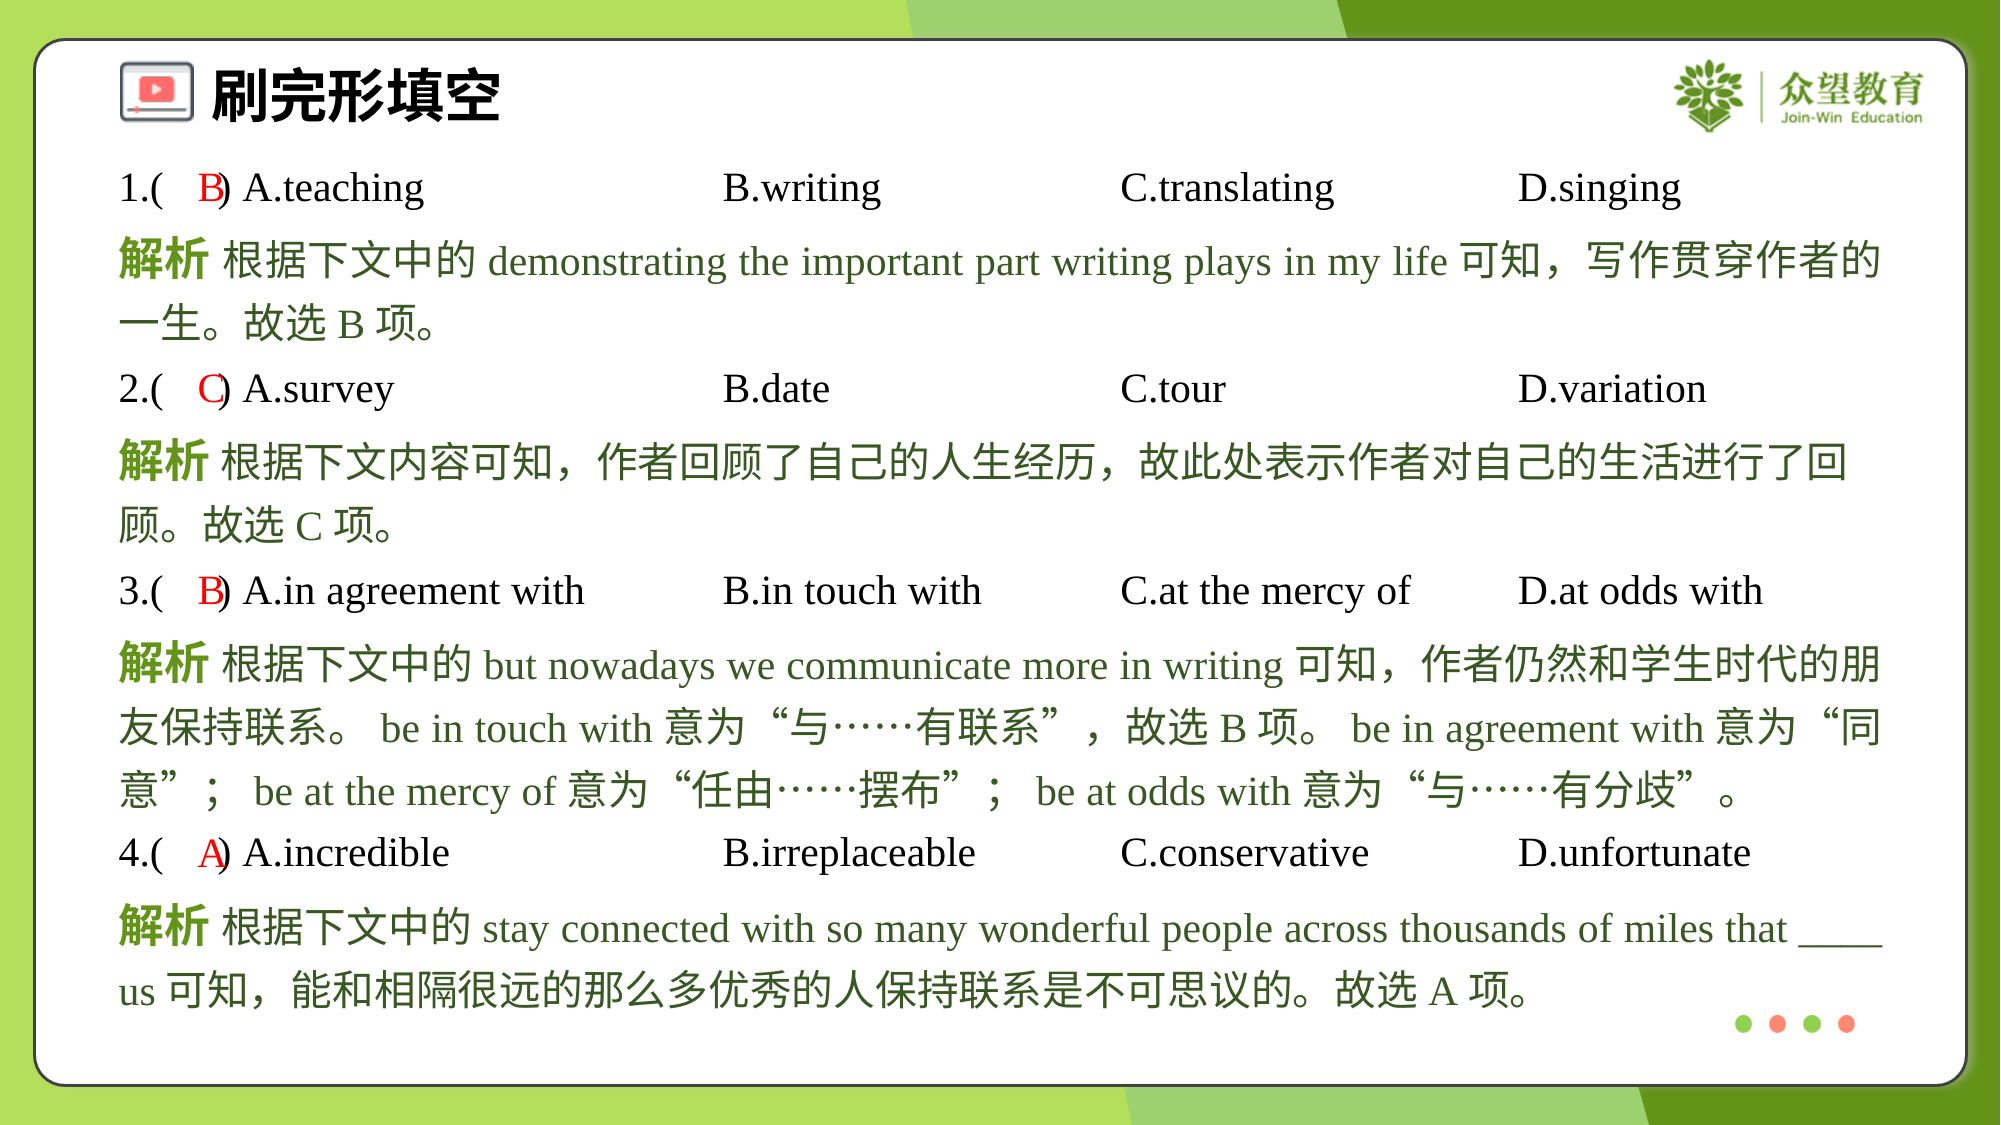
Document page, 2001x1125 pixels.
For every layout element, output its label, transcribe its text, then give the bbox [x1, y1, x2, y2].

text_box B [192, 146, 231, 205]
text_box A [192, 812, 233, 871]
text_box 解析 根据下文内容可知，作者回顾了自己的人生经历，故此处表示作者对自己的生活进行了回顾。故选C项。 [118, 417, 1883, 545]
text_box 解析 根据下文中的but nowadays we communicate more in writing可知，作者仍然和学生时代的朋友保持联系。be in touch with意为“与……有联系”，故选B项。be in agreement with意为“同意”；be at the mercy of意为“任由……摆布”；be at odds with意为“与……有分歧”。 [118, 620, 1883, 809]
text_box 解析 根据下文中的stay connected with so many wonderful people across thousands of miles that ____ us可知，能和相隔很远的那么多优秀的人保持联系是不可思议的。故选A项。 [118, 882, 1883, 1009]
text_box B [192, 550, 231, 608]
text_box 3.( ) A.in agreement with B.in touch with C.at the mercy of D.at odds with [231, 550, 1883, 608]
text_box 3.( ) A.in agreement with B.in touch with C.at the mercy of D.at odds with [118, 550, 192, 608]
text_box 2.( ) A.survey B.date C.tour D.variation [231, 348, 1883, 406]
text_box 解析 根据下文中的demonstrating the important part writing plays in my life可知，写作贯穿作者的一生。故选B项。 [118, 215, 1883, 343]
text_box 2.( ) A.survey B.date C.tour D.variation [118, 348, 192, 406]
text_box 4.( ) A.incredible B.irreplaceable C.conservative D.unfortunate [118, 812, 192, 870]
text_box C [192, 348, 231, 406]
text_box 1.( ) A.teaching B.writing C.translating D.singing [231, 146, 1883, 204]
text_box 4.( ) A.incredible B.irreplaceable C.conservative D.unfortunate [233, 812, 1883, 870]
text_box 1.( ) A.teaching B.writing C.translating D.singing [118, 146, 192, 204]
picture [0, 0, 2000, 1125]
